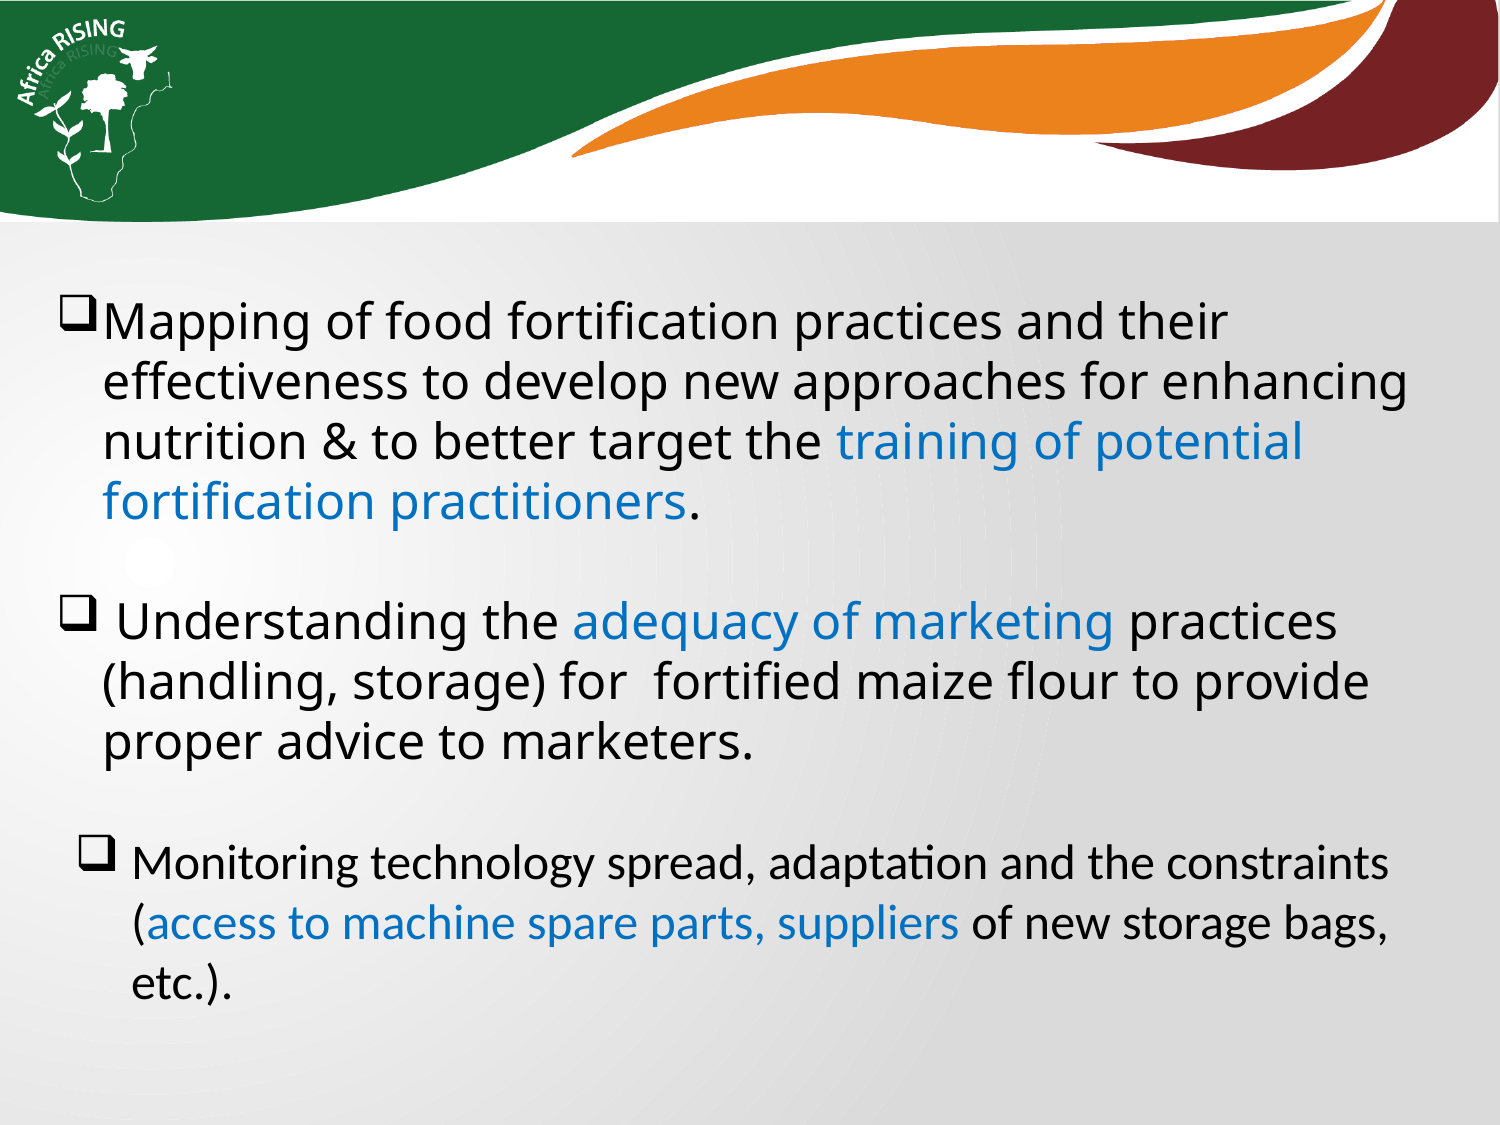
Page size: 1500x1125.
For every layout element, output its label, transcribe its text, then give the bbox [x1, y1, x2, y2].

picture [0, 0, 1499, 222]
text_box Mapping of food fortification practices and their effectiveness to develop new approaches for enhancing nutrition & to better target the training of potential fortification practitioners. Understanding the adequacy of marketing practices (handling, storage) for fortified maize flour to provide proper advice to marketers. Monitoring technology spread, adaptation and the constraints (access to machine spare parts, suppliers of new storage bags, etc.). [41, 282, 1471, 1017]
